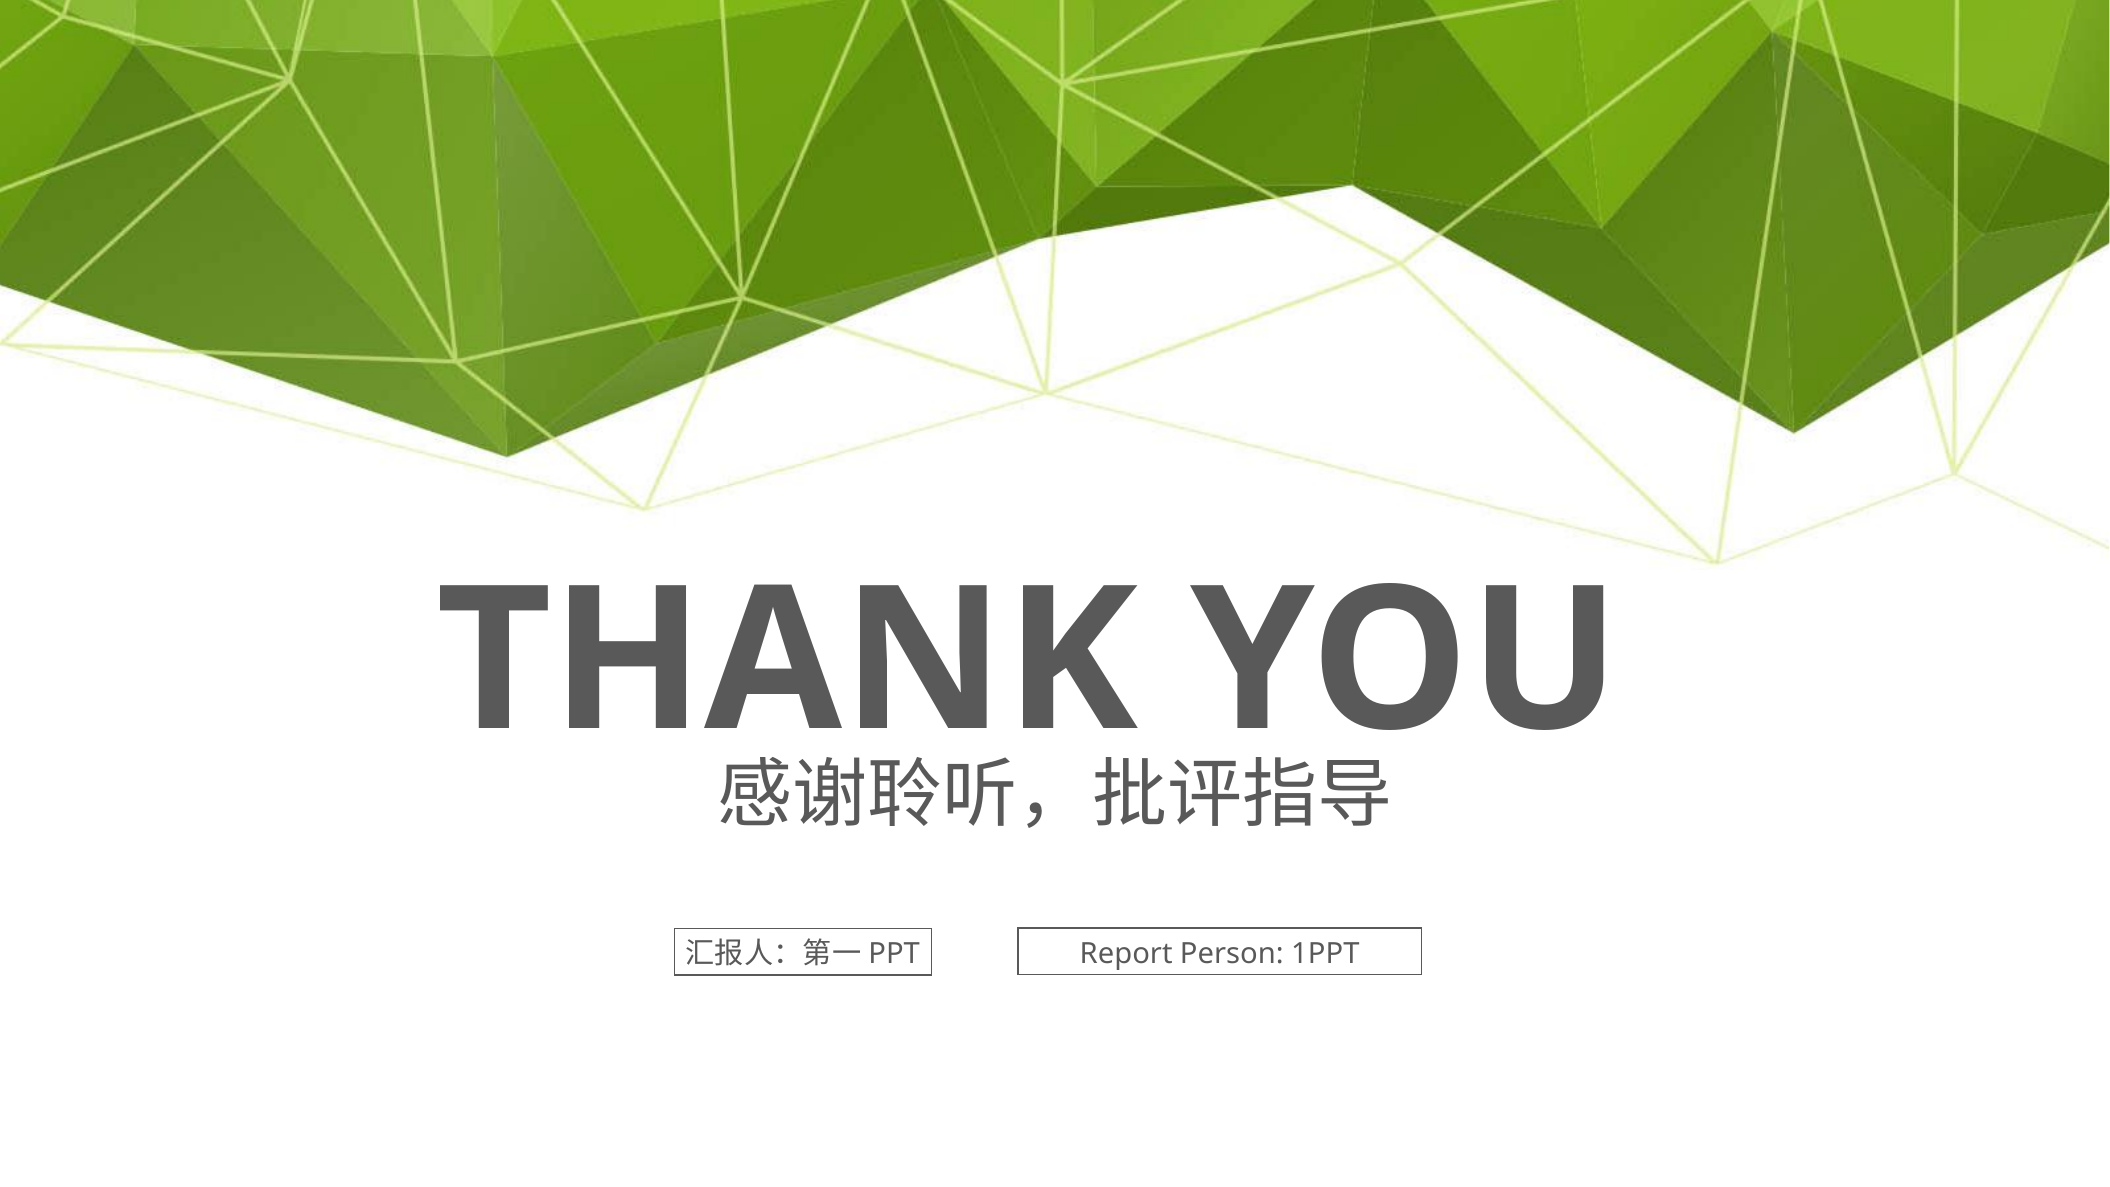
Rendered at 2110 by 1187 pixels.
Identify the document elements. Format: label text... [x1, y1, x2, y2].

text_box Thank you [387, 528, 1722, 769]
text_box 汇报人：第一PPT [674, 928, 932, 976]
text_box Report Person: 1PPT [1017, 928, 1422, 975]
text_box [0, 0, 2110, 571]
text_box 感谢聆听，批评指导 [699, 745, 1410, 836]
